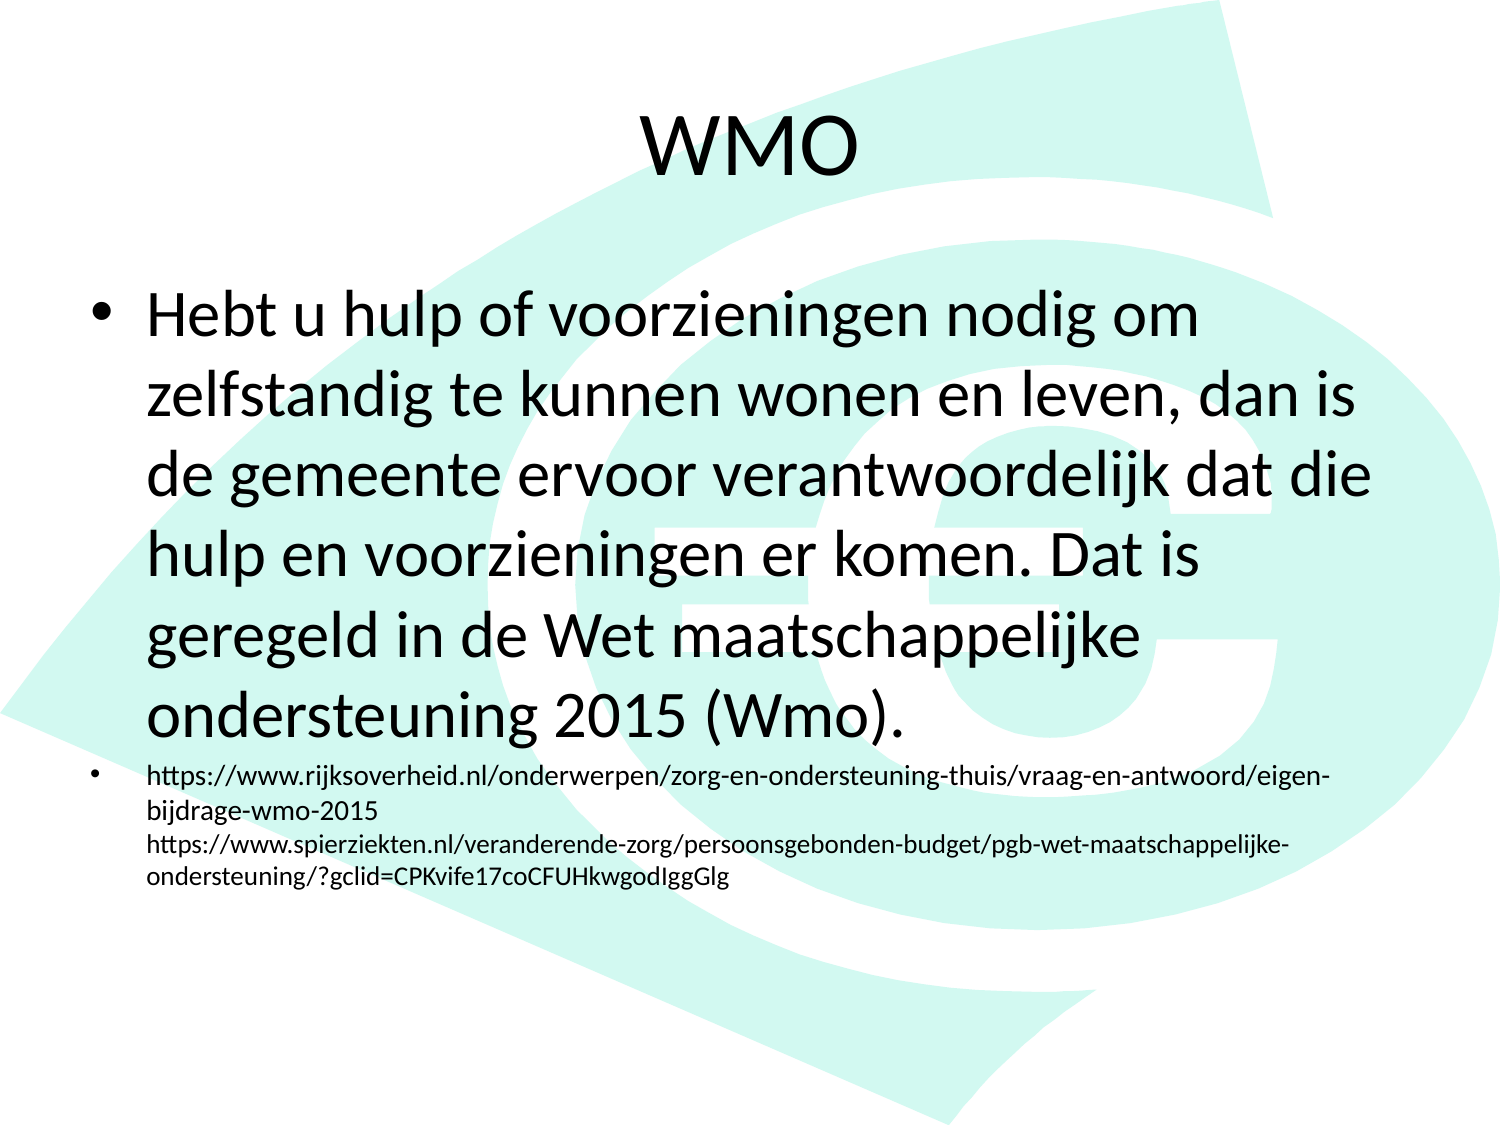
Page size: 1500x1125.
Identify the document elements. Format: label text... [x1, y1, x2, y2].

title WMO [75, 45, 1425, 233]
list Hebt u hulp of voorzieningen nodig om zelfstandig te kunnen wonen en leven, dan is de gemeente ervoor verantwoordelijk dat die hulp en voorzieningen er komen. Dat is geregeld in de Wet maatschappelijke ondersteuning 2015 (Wmo). https://www.rijksoverheid.nl/onderwerpen/zorg-en-ondersteuning-thuis/vraag-en-antwoord/eigen-bijdrage-wmo-2015 https://www.spierziekten.nl/veranderende-zorg/persoonsgebonden-budget/pgb-wet-maatschappelijke-ondersteuning/?gclid=CPKvife17coCFUHkwgodIggGlg [75, 262, 1425, 1005]
